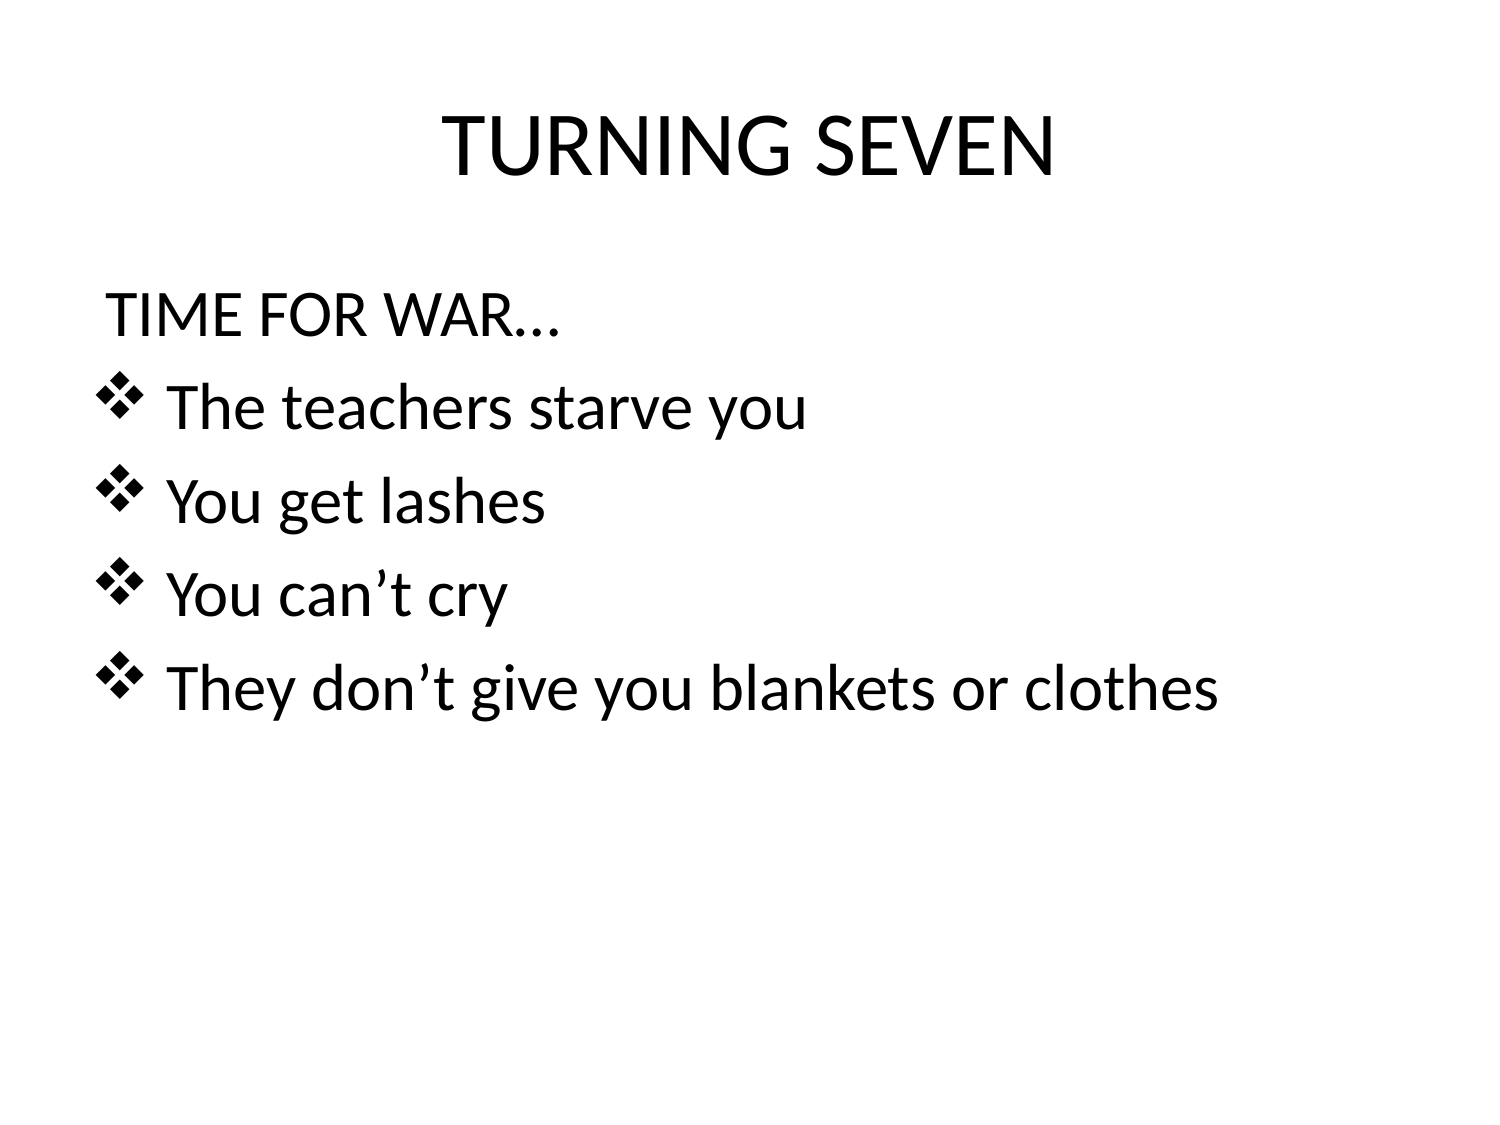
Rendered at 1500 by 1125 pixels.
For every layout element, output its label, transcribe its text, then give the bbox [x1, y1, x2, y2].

list TIME FOR WAR… The teachers starve you You get lashes You can’t cry They don’t give you blankets or clothes [75, 262, 1425, 1005]
title TURNING SEVEN [75, 45, 1425, 233]
